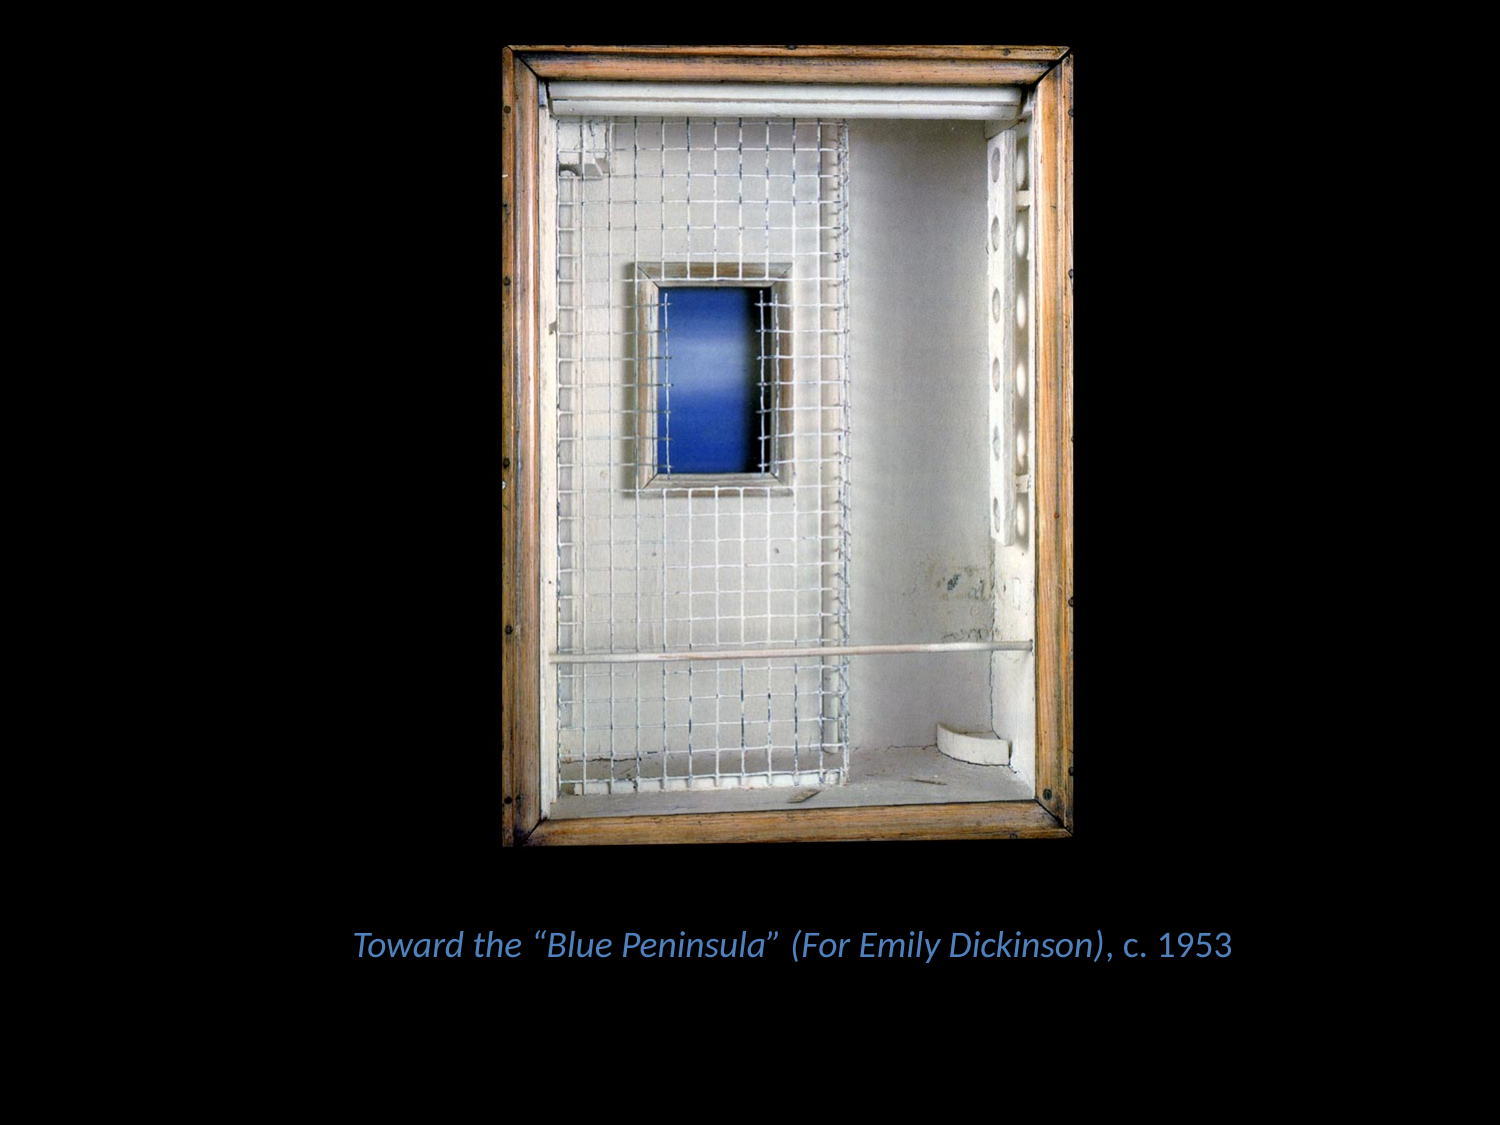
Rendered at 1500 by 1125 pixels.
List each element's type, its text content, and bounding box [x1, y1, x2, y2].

text_box Toward the “Blue Peninsula” (For Emily Dickinson), c. 1953 [337, 912, 1288, 973]
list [487, 24, 1088, 851]
